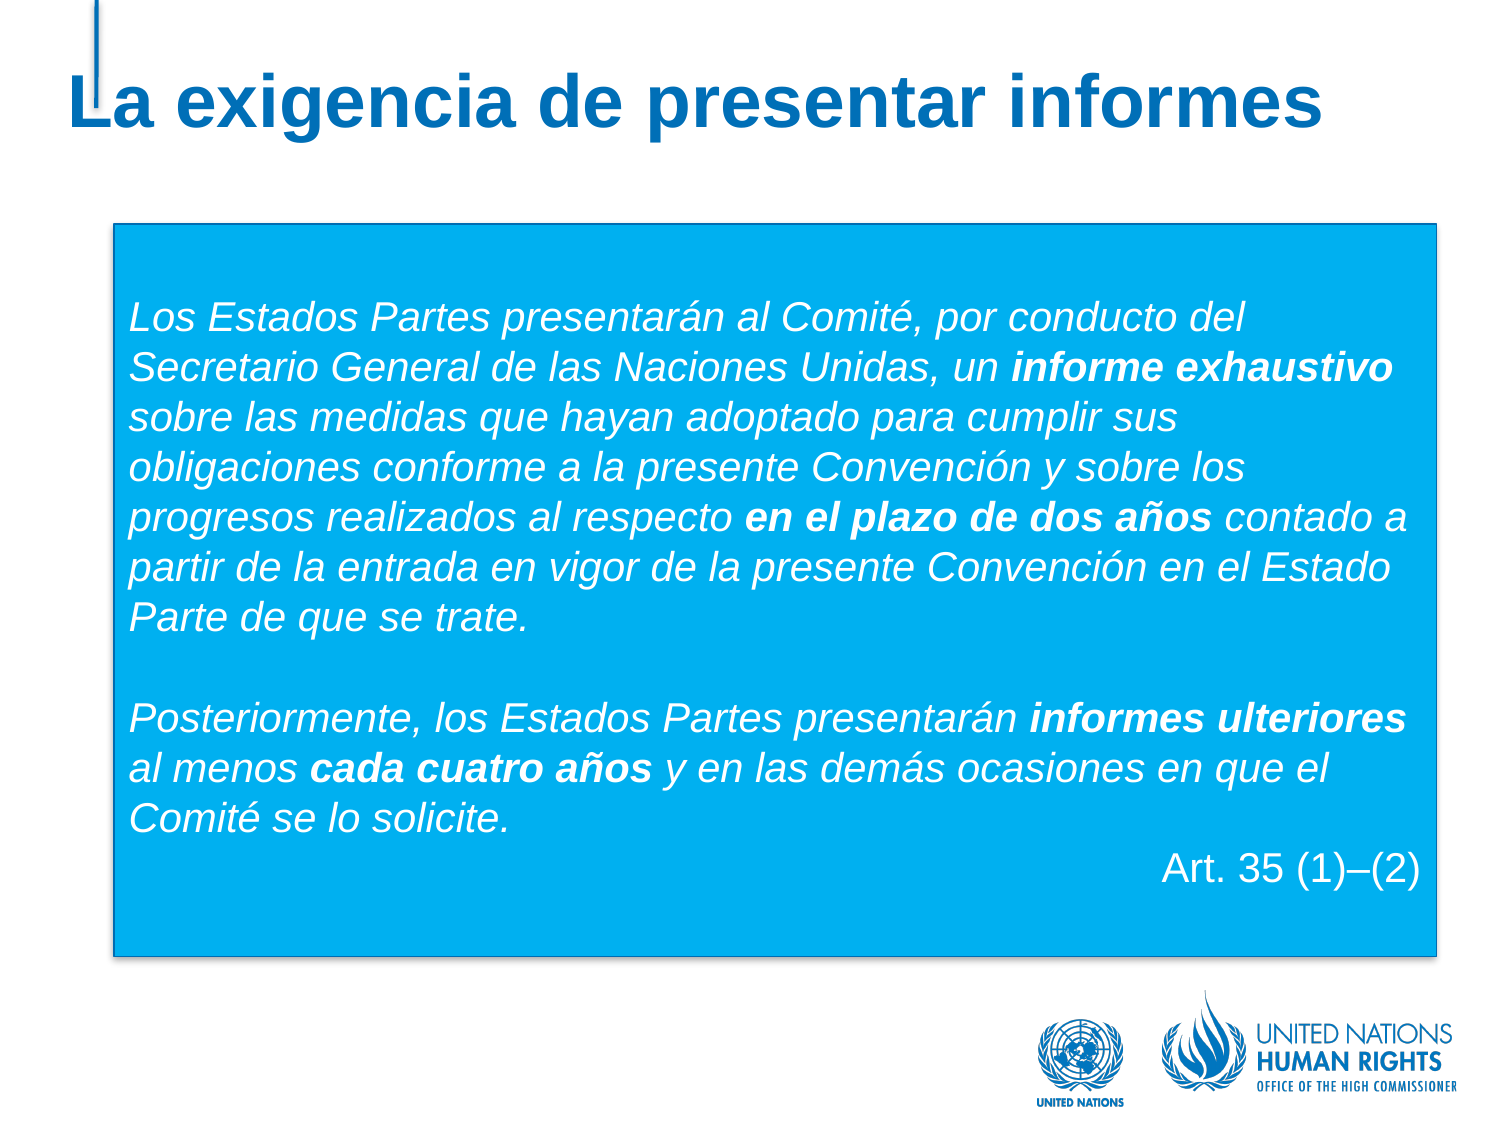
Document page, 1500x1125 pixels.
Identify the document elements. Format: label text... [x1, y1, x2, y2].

title La exigencia de presentar informes [52, 45, 1437, 224]
text_box Los Estados Partes presentarán al Comité, por conducto del Secretario General de las Naciones Unidas, un informe exhaustivo sobre las medidas que hayan adoptado para cumplir sus obligaciones conforme a la presente Convención y sobre los progresos realizados al respecto en el plazo de dos años contado a partir de la entrada en vigor de la presente Convención en el Estado Parte de que se trate. Posteriormente, los Estados Partes presentarán informes ulteriores al menos cada cuatro años y en las demás ocasiones en que el Comité se lo solicite. Art. 35 (1)‒(2) [113, 223, 1437, 957]
picture [1037, 990, 1457, 1107]
